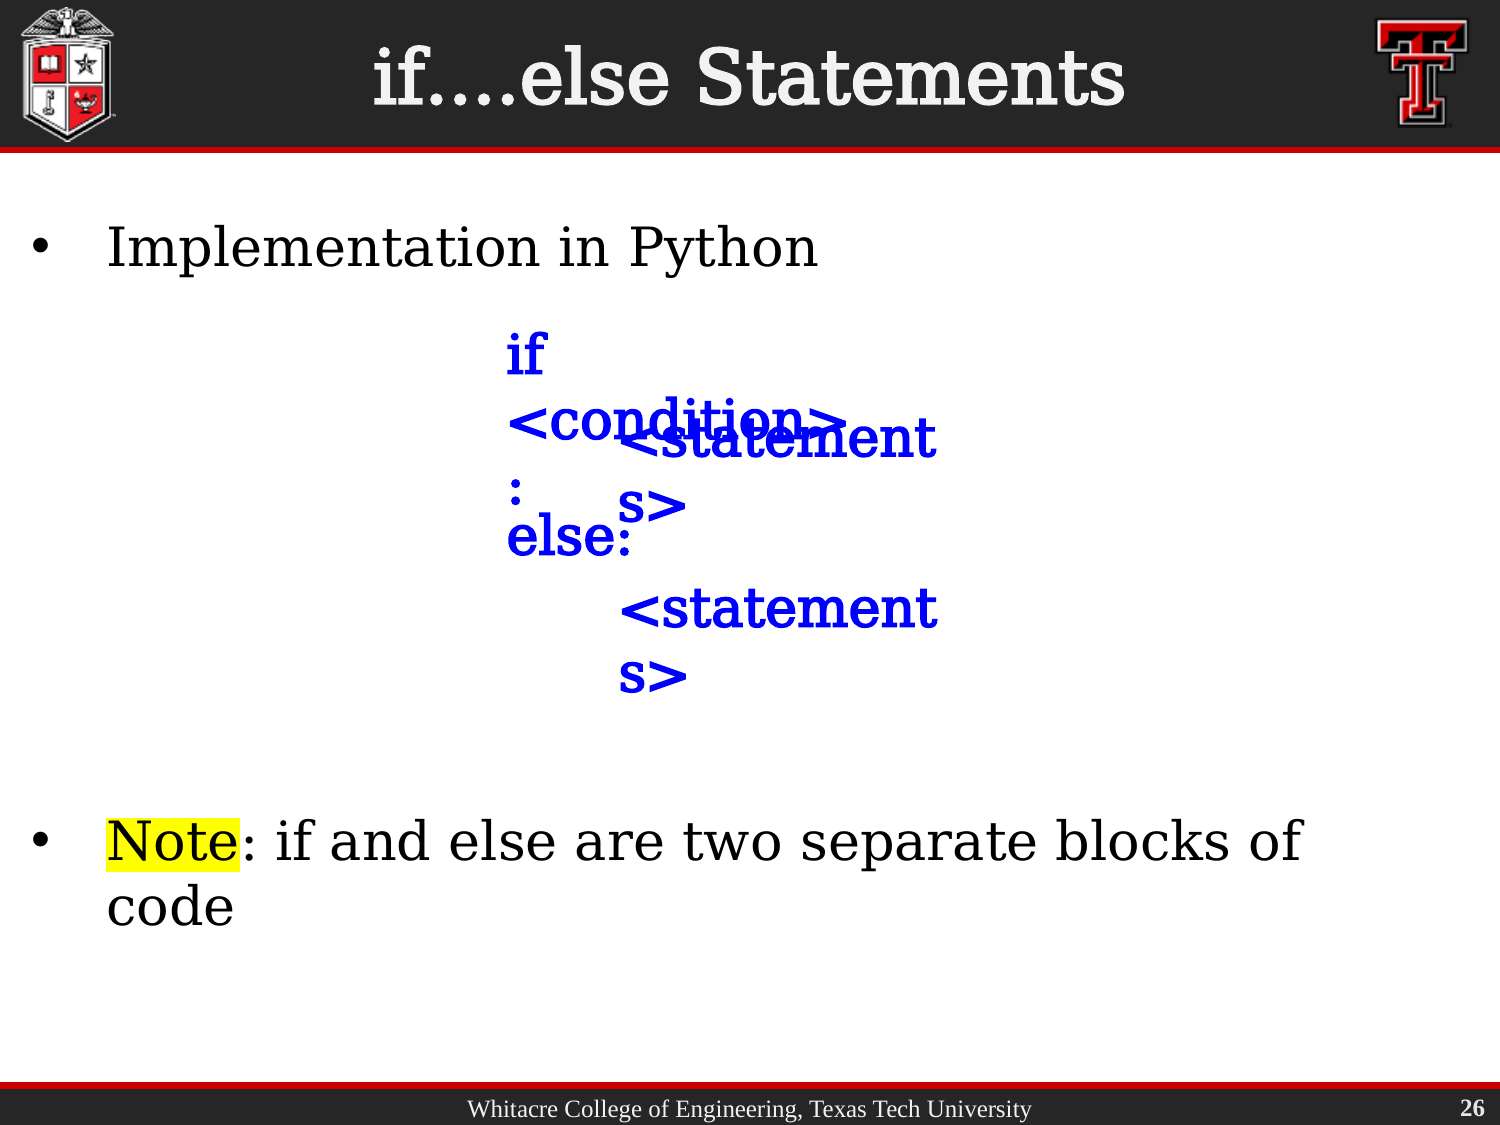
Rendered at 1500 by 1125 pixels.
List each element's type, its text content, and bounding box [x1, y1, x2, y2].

text_box Implementation in Python [16, 204, 1447, 285]
text_box else: [491, 492, 919, 573]
slide_number 26 [1392, 1086, 1500, 1125]
text_box <statements> [876, 394, 965, 540]
text_box <statements> [603, 564, 966, 710]
text_box if <condition>: [491, 312, 876, 492]
picture [21, 7, 116, 142]
text_box Note: if and else are two separate blocks of code [16, 798, 1447, 944]
title if....else Statements [151, 6, 1349, 141]
picture [1373, 14, 1472, 128]
